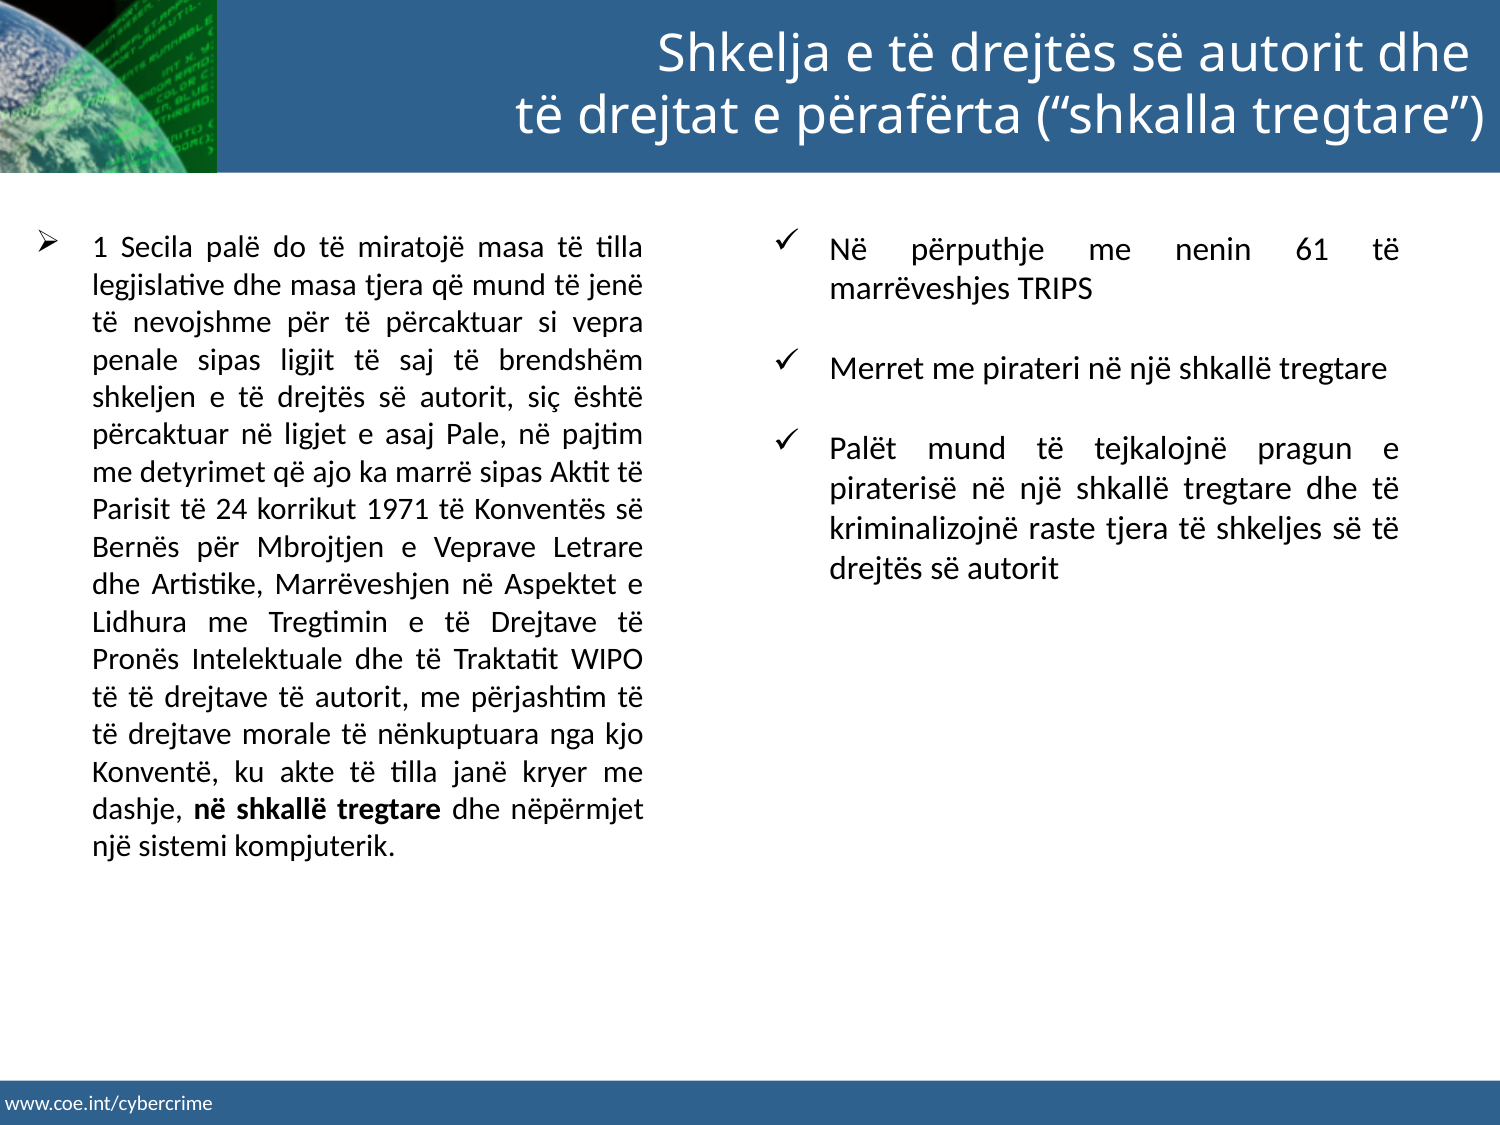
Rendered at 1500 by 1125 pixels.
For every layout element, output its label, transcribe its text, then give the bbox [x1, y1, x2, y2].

text_box Shkelja e të drejtës së autorit dhe të drejtat e përafërta (“shkalla tregtare”) [247, 11, 1500, 152]
picture [0, 0, 217, 173]
text_box Në përputhje me nenin 61 të marrëveshjes TRIPS Merret me pirateri në një shkallë tregtare Palët mund të tejkalojnë pragun e piraterisë në një shkallë tregtare dhe të kriminalizojnë raste tjera të shkeljes së të drejtës së autorit [758, 219, 1415, 594]
text_box 1 Secila palë do të miratojë masa të tilla legjislative dhe masa tjera që mund të jenë të nevojshme për të përcaktuar si vepra penale sipas ligjit të saj të brendshëm shkeljen e të drejtës së autorit, siç është përcaktuar në ligjet e asaj Pale, në pajtim me detyrimet që ajo ka marrë sipas Aktit të Parisit të 24 korrikut 1971 të Konventës së Bernës për Mbrojtjen e Veprave Letrare dhe Artistike, Marrëveshjen në Aspektet e Lidhura me Tregtimin e të Drejtave të Pronës Intelektuale dhe të Traktatit WIPO të të drejtave të autorit, me përjashtim të të drejtave morale të nënkuptuara nga kjo Konventë, ku akte të tilla janë kryer me dashje, në shkallë tregtare dhe nëpërmjet një sistemi kompjuterik. [21, 219, 660, 871]
